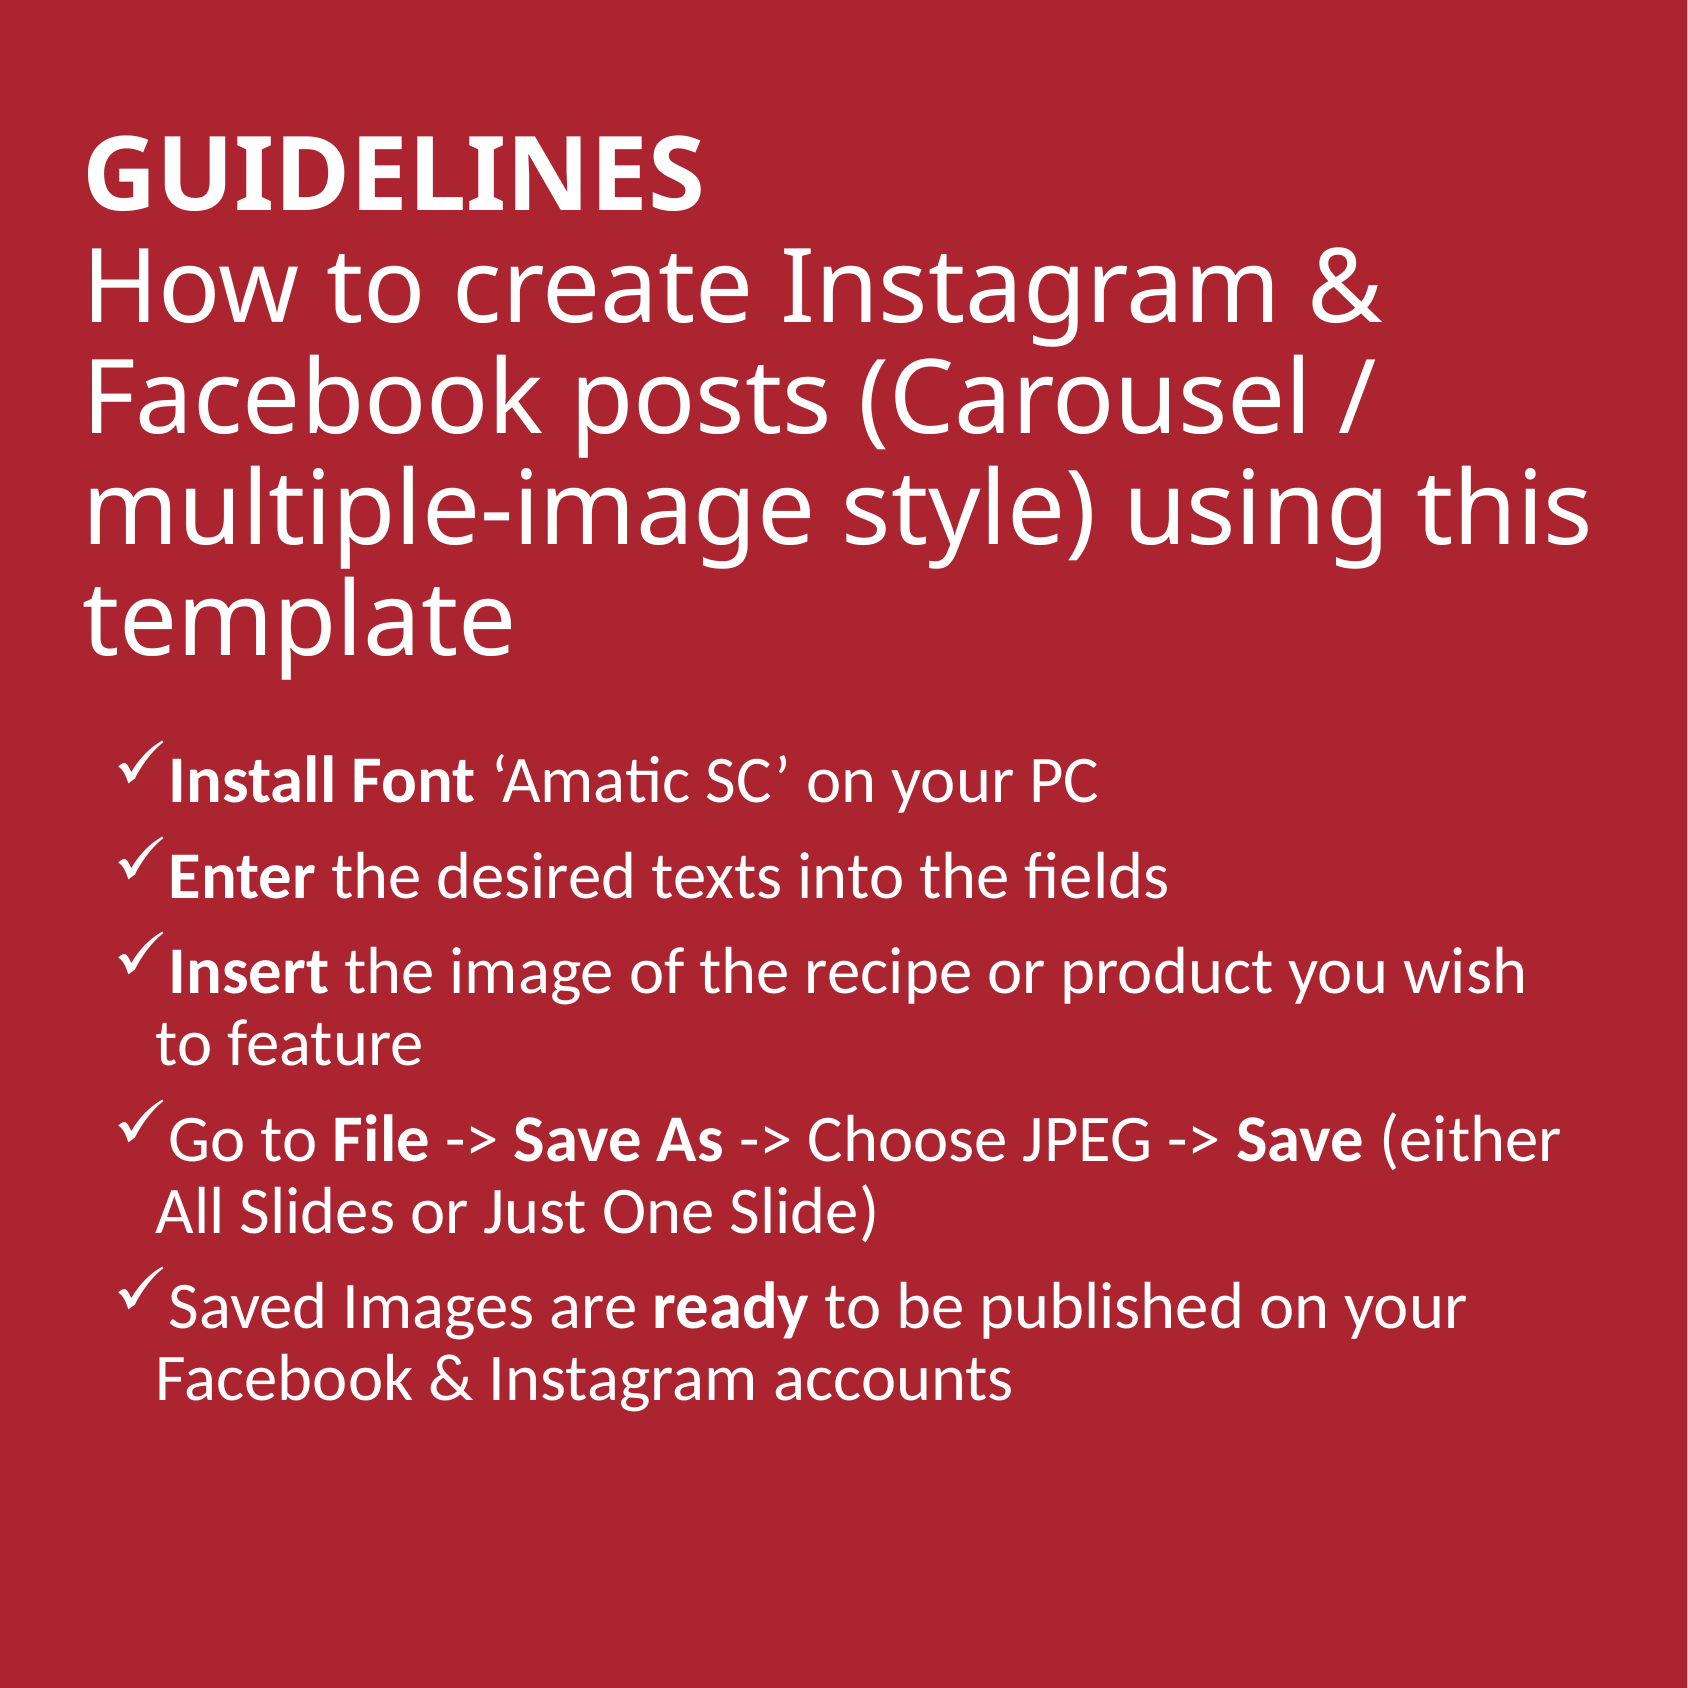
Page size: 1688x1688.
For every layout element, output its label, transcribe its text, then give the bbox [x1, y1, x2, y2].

text_box Install Font ‘Amatic SC’ on your PC Enter the desired texts into the fields Insert the image of the recipe or product you wish to feature Go to File -> Save As -> Choose JPEG -> Save (either All Slides or Just One Slide) Saved Images are ready to be published on your Facebook & Instagram accounts [98, 737, 1579, 1468]
text_box GUIDELINES How to create Instagram & Facebook posts (Carousel / multiple-image style) using this template [67, 62, 1688, 738]
